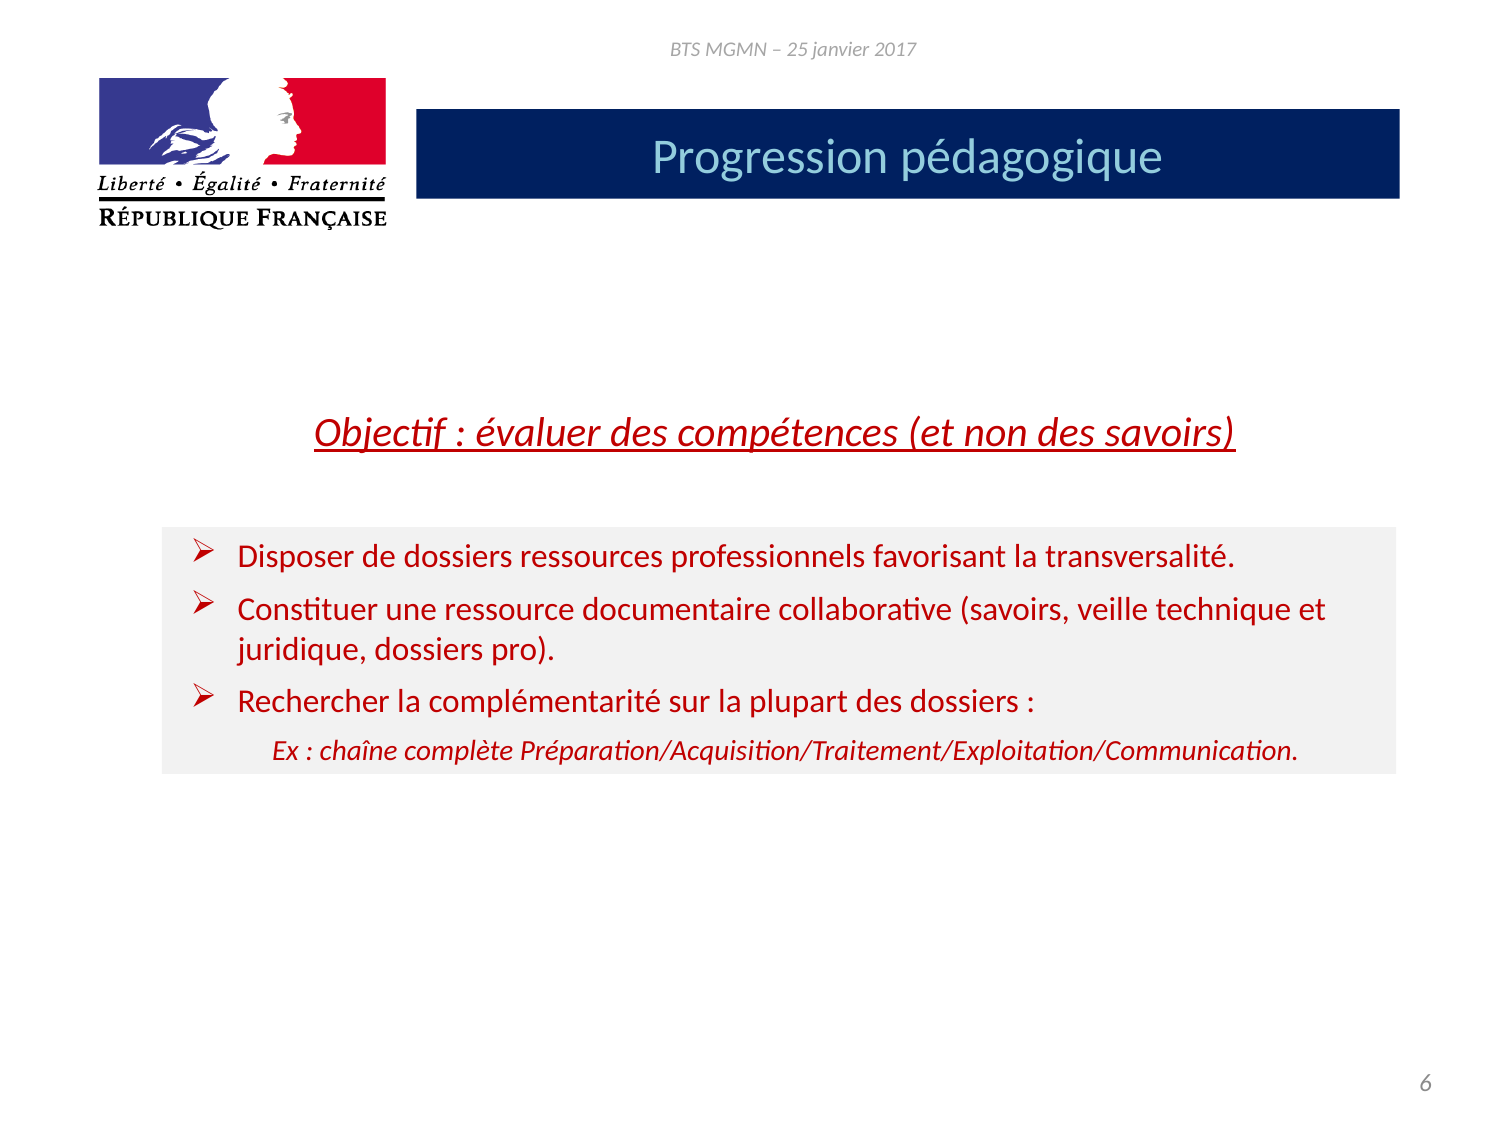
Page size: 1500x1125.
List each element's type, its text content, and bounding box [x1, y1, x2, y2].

picture [64, 77, 417, 230]
text_box Progression pédagogique [422, 109, 1400, 199]
footer BTS MGMN – 25 janvier 2017 [555, 18, 1031, 79]
text_box Objectif : évaluer des compétences (et non des savoirs) [161, 397, 1388, 462]
slide_number 6 [1096, 1051, 1447, 1112]
text_box Disposer de dossiers ressources professionnels favorisant la transversalité. Constituer une ressource documentaire collaborative (savoirs, veille technique et juridique, dossiers pro). Rechercher la complémentarité sur la plupart des dossiers : Ex : chaîne complète Préparation/Acquisition/Traitement/Exploitation/Communication. [161, 527, 1397, 774]
